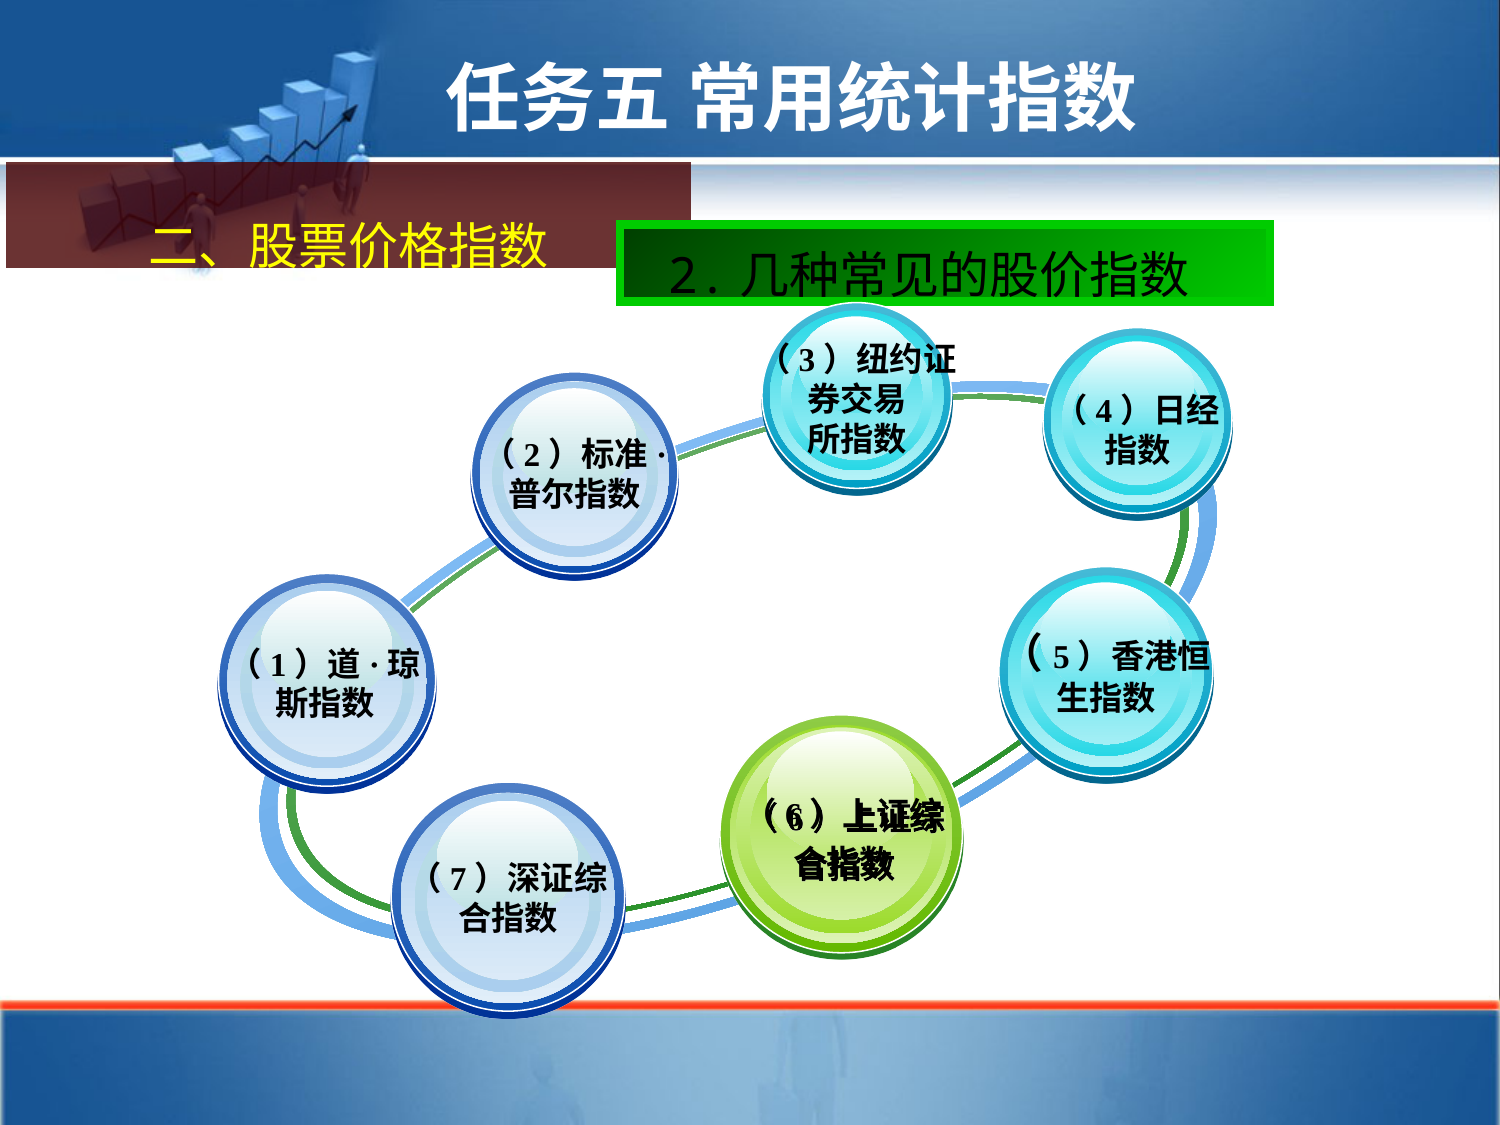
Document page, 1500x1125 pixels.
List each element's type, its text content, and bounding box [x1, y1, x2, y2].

text_box 任务五 常用统计指数 [395, 42, 1500, 148]
picture [0, 0, 1500, 1125]
text_box 二、股票价格指数 [6, 162, 691, 268]
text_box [619, 219, 1270, 312]
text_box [218, 302, 1247, 1012]
